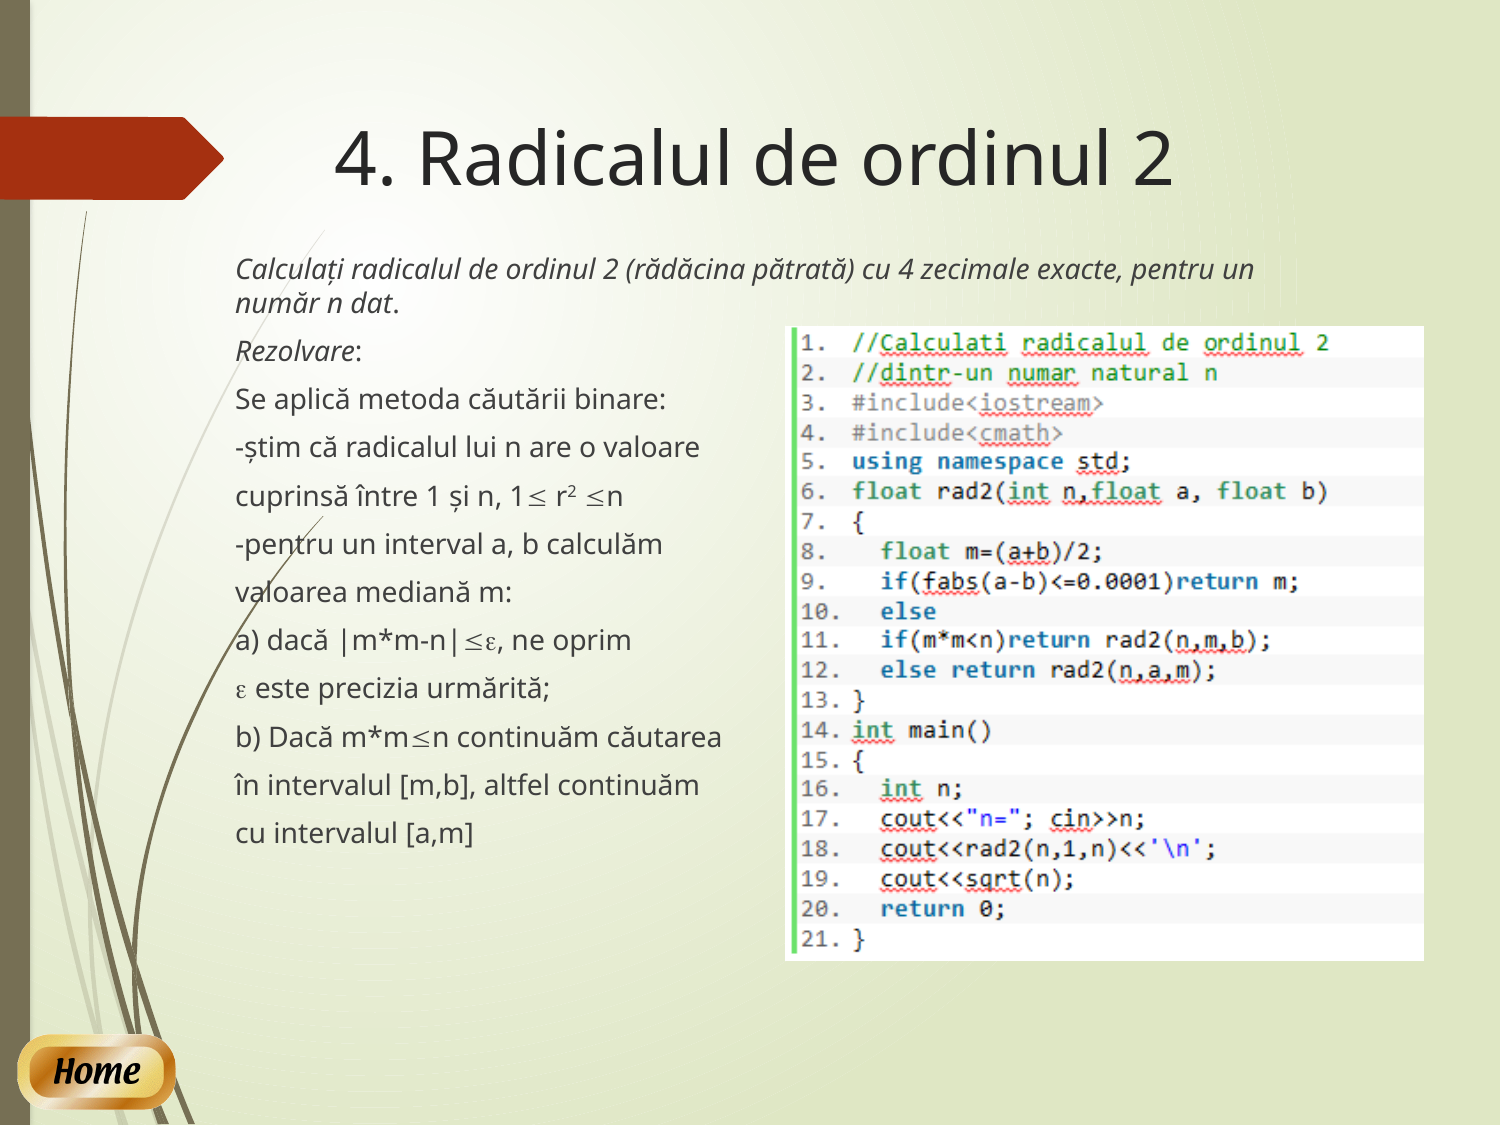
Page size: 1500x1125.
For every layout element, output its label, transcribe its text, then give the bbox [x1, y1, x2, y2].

picture [17, 1034, 176, 1110]
list Calculaţi radicalul de ordinul 2 (rădăcina pătrată) cu 4 zecimale exacte, pentru un număr n dat. Rezolvare: Se aplică metoda căutării binare: -ştim că radicalul lui n are o valoare cuprinsă între 1 şi n, 1 r2 n -pentru un interval a, b calculăm valoarea mediană m: a) dacă |m*m-n|, ne oprim  este precizia urmărită; b) Dacă m*mn continuăm căutarea în intervalul [m,b], altfel continuăm cu intervalul [a,m] [206, 243, 1288, 864]
picture [785, 326, 1424, 961]
title 4. Radicalul de ordinul 2 [319, 102, 1400, 313]
